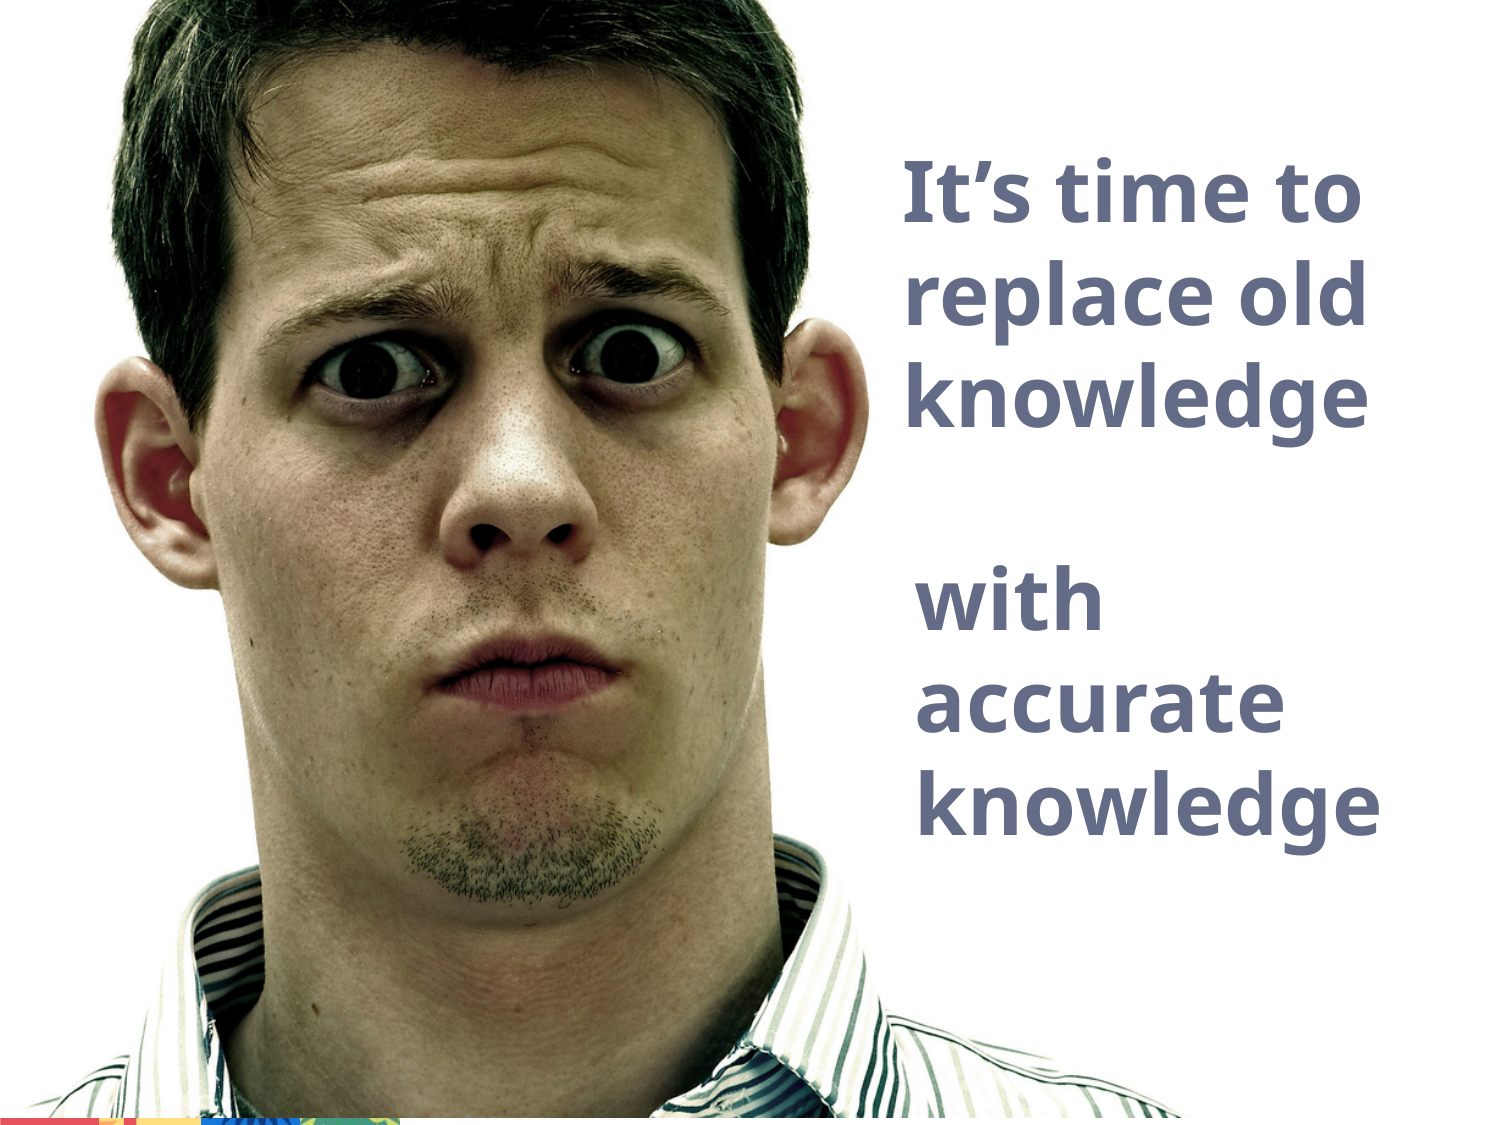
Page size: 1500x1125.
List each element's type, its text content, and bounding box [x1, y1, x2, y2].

text_box with accurate knowledge [1256, 537, 1485, 963]
title It’s time to replace old knowledge [1256, 45, 1475, 537]
picture [0, 0, 1251, 1125]
